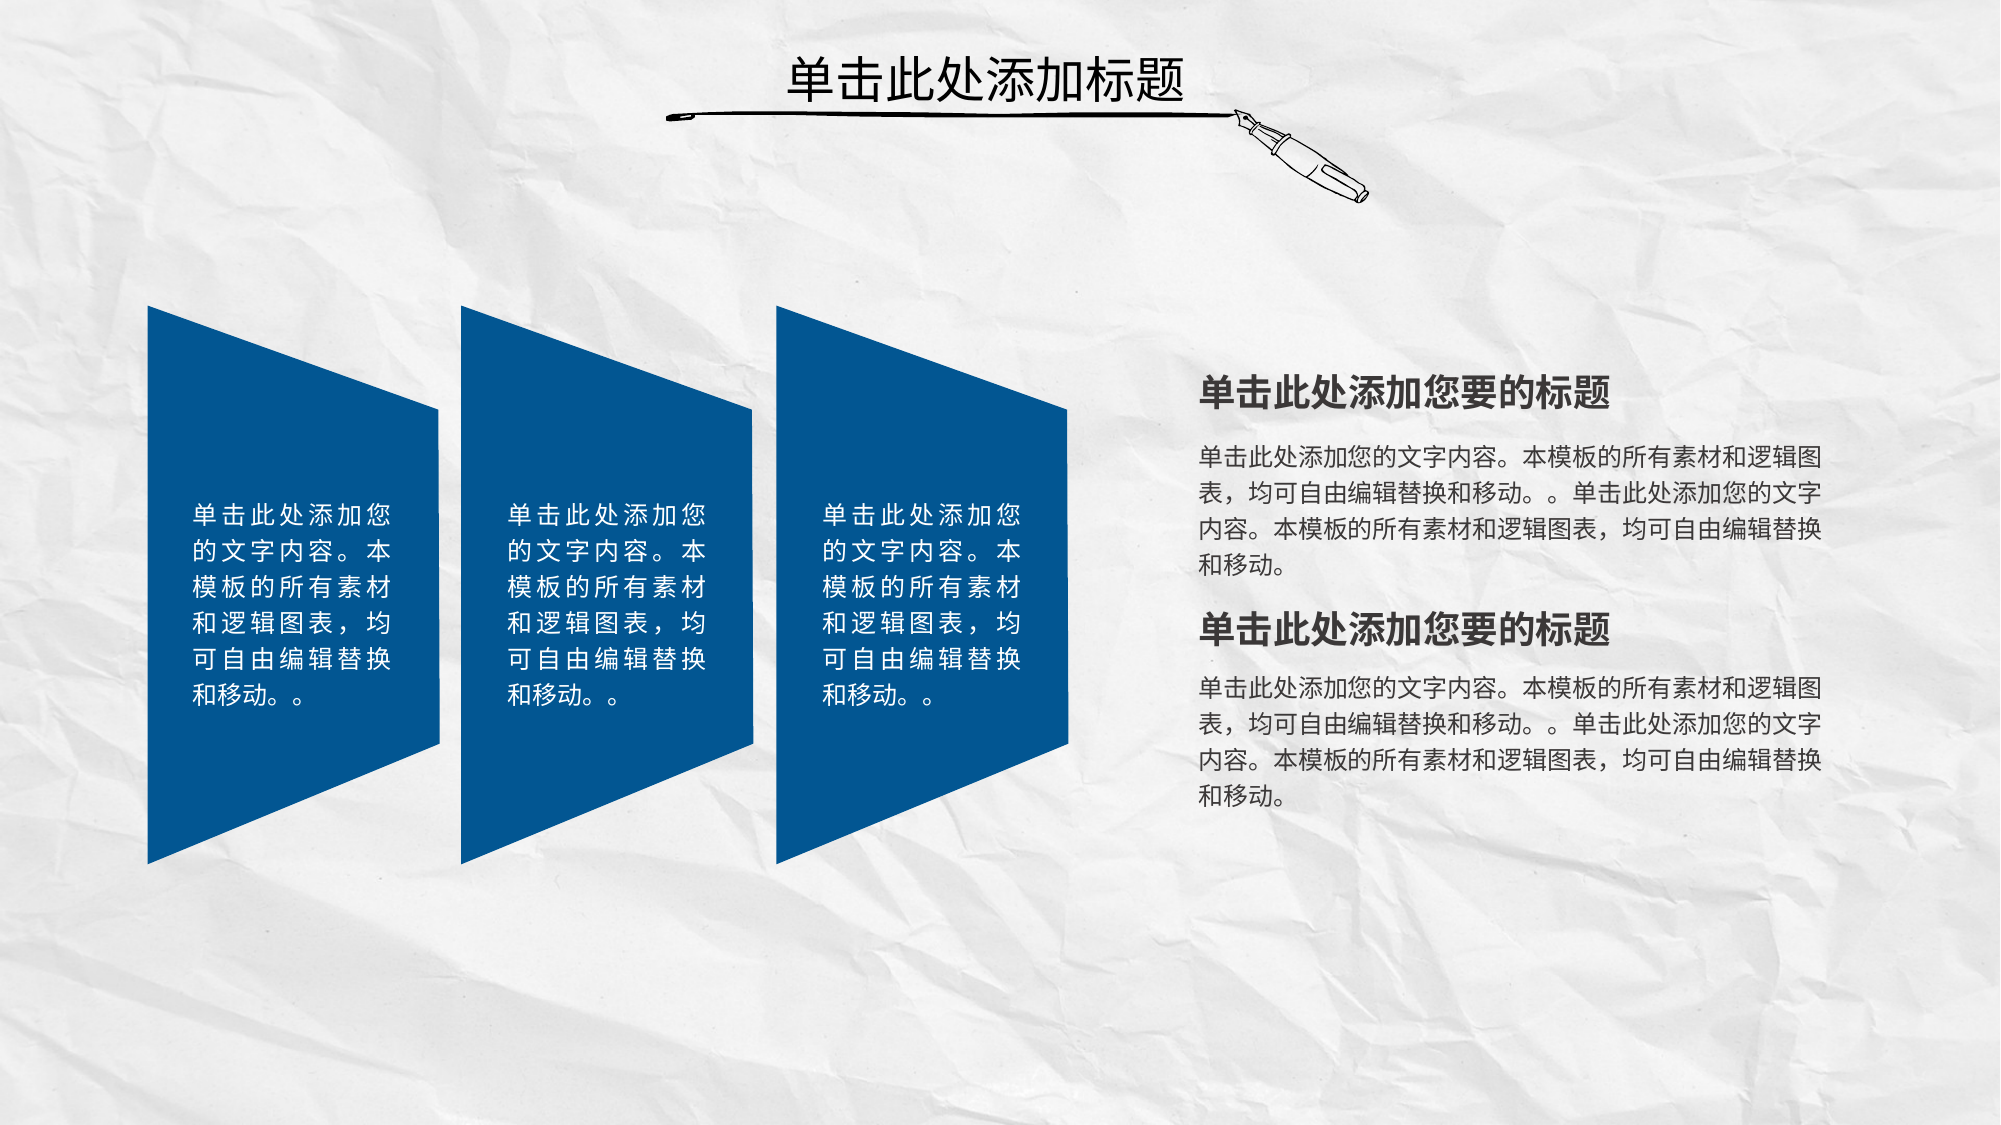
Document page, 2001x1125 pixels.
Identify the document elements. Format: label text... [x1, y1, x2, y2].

picture [0, 0, 2001, 1125]
text_box 单击此处添加您的文字内容。本模板的所有素材和逻辑图表，均可自由编辑替换和移动。。单击此处添加您的文字内容。本模板的所有素材和逻辑图表，均可自由编辑替换和移动。 [1183, 428, 1853, 587]
text_box 单击此处添加您要的标题 [1183, 598, 1658, 659]
text_box 单击此处添加您的文字内容。本模板的所有素材和逻辑图表，均可自由编辑替换和移动。。单击此处添加您的文字内容。本模板的所有素材和逻辑图表，均可自由编辑替换和移动。 [1183, 659, 1853, 818]
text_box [666, 40, 1334, 230]
text_box [460, 304, 755, 866]
text_box 单击此处添加您的文字内容。本模板的所有素材和逻辑图表，均可自由编辑替换和移动。。 [177, 486, 407, 717]
text_box 单击此处添加您要的标题 [1183, 361, 1658, 421]
text_box 单击此处添加您的文字内容。本模板的所有素材和逻辑图表，均可自由编辑替换和移动。。 [807, 486, 1037, 717]
text_box [775, 304, 1070, 866]
text_box [146, 304, 441, 866]
text_box 单击此处添加您的文字内容。本模板的所有素材和逻辑图表，均可自由编辑替换和移动。。 [492, 486, 722, 717]
